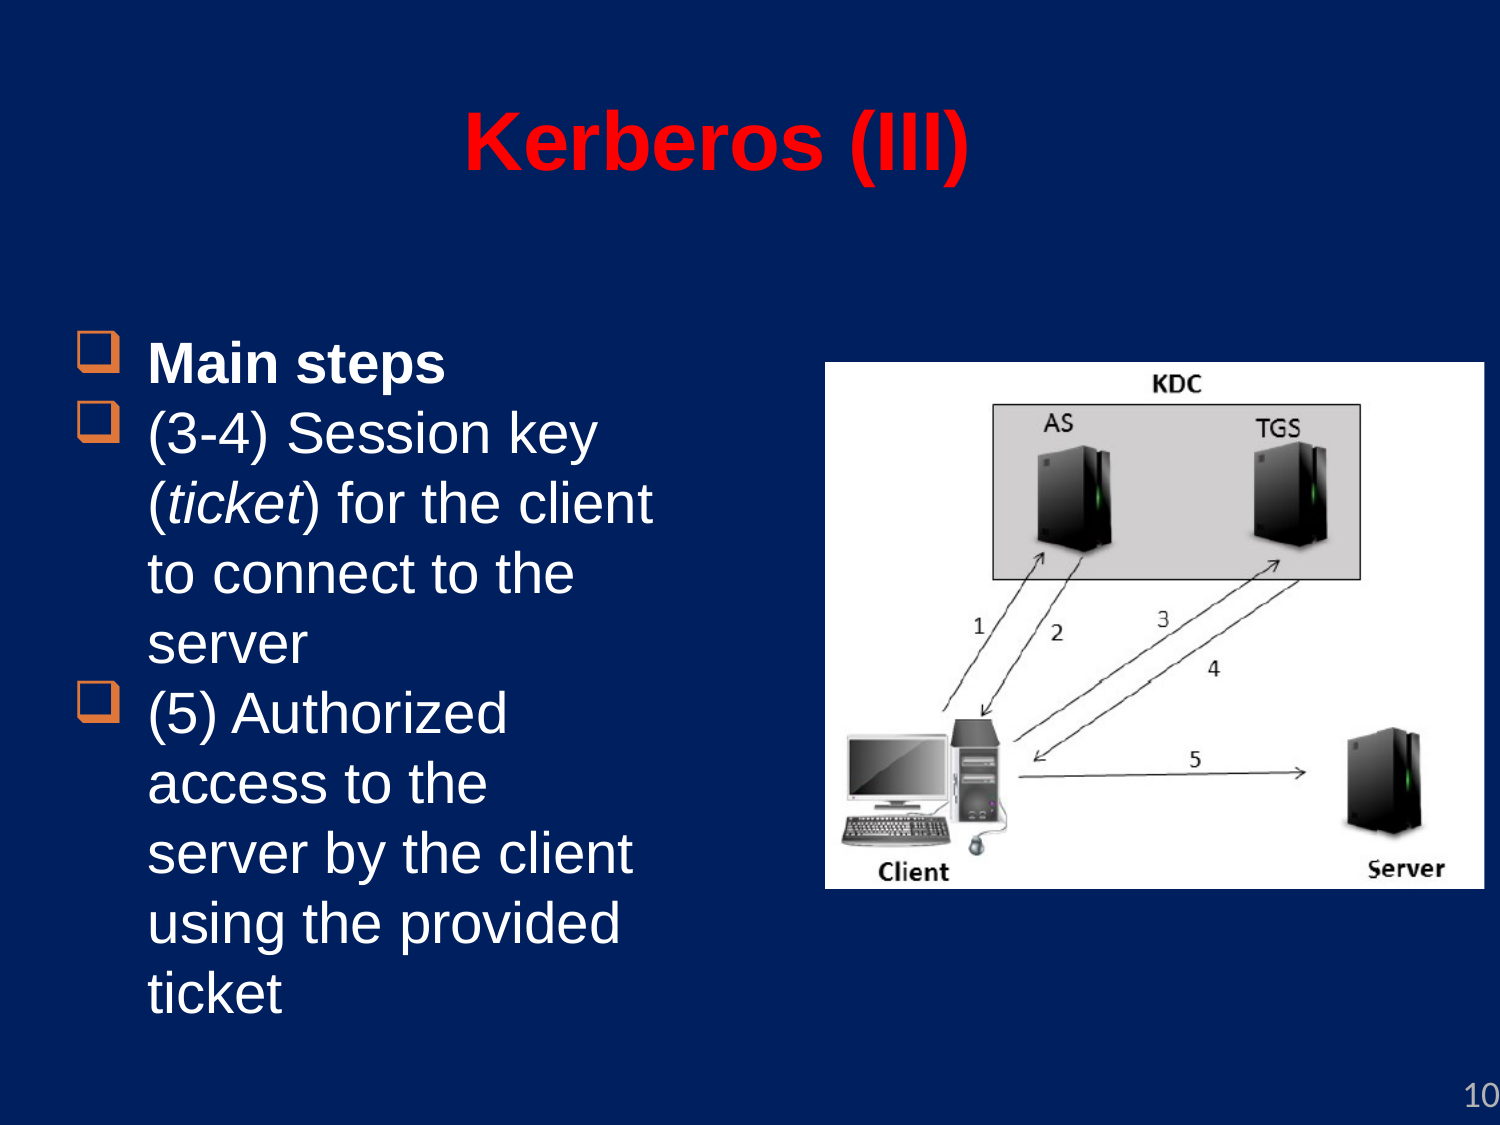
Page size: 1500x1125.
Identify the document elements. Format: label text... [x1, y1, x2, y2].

slide_number 10 [1437, 1069, 1500, 1125]
text_box Kerberos (III) [70, 87, 1363, 188]
text_box Main steps (3-4) Session key (ticket) for the client to connect to the server (5) Authorized access to the server by the client using the provided ticket [70, 324, 800, 1025]
picture [824, 362, 1485, 889]
